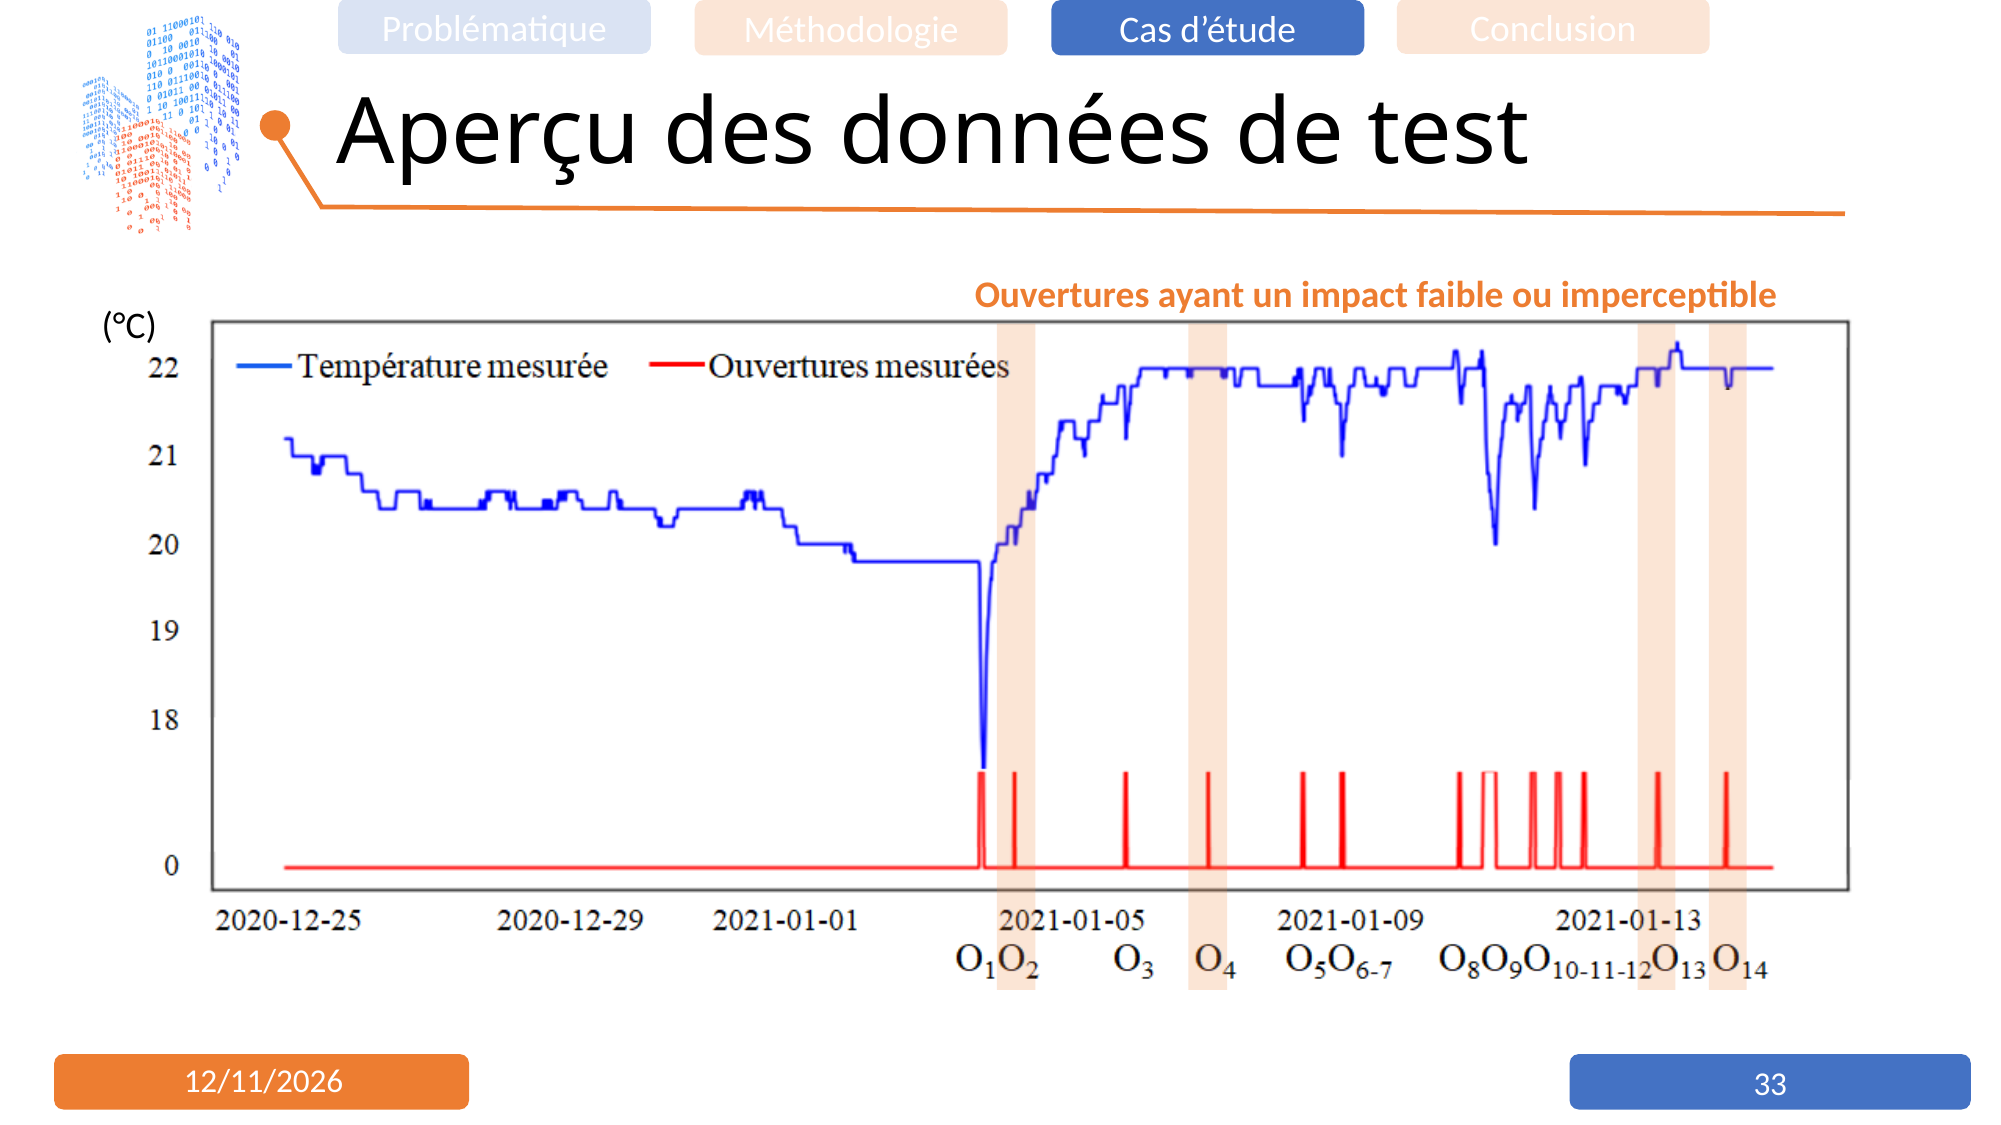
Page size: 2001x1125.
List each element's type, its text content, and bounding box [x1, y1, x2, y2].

slide_number 33 [1569, 1054, 1971, 1110]
picture [125, 298, 1875, 1004]
text_box Méthodologie [693, 0, 1009, 57]
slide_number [57, 1049, 470, 1110]
title Aperçu des données de test [321, 76, 1863, 184]
text_box Ouvertures ayant un impact faible ou imperceptible [960, 263, 1793, 298]
text_box (°C) [86, 293, 172, 354]
text_box Conclusion [1395, 0, 1711, 56]
text_box Cas d’étude [1050, 0, 1366, 57]
text_box Problématique [336, 0, 652, 56]
picture [57, 0, 260, 253]
